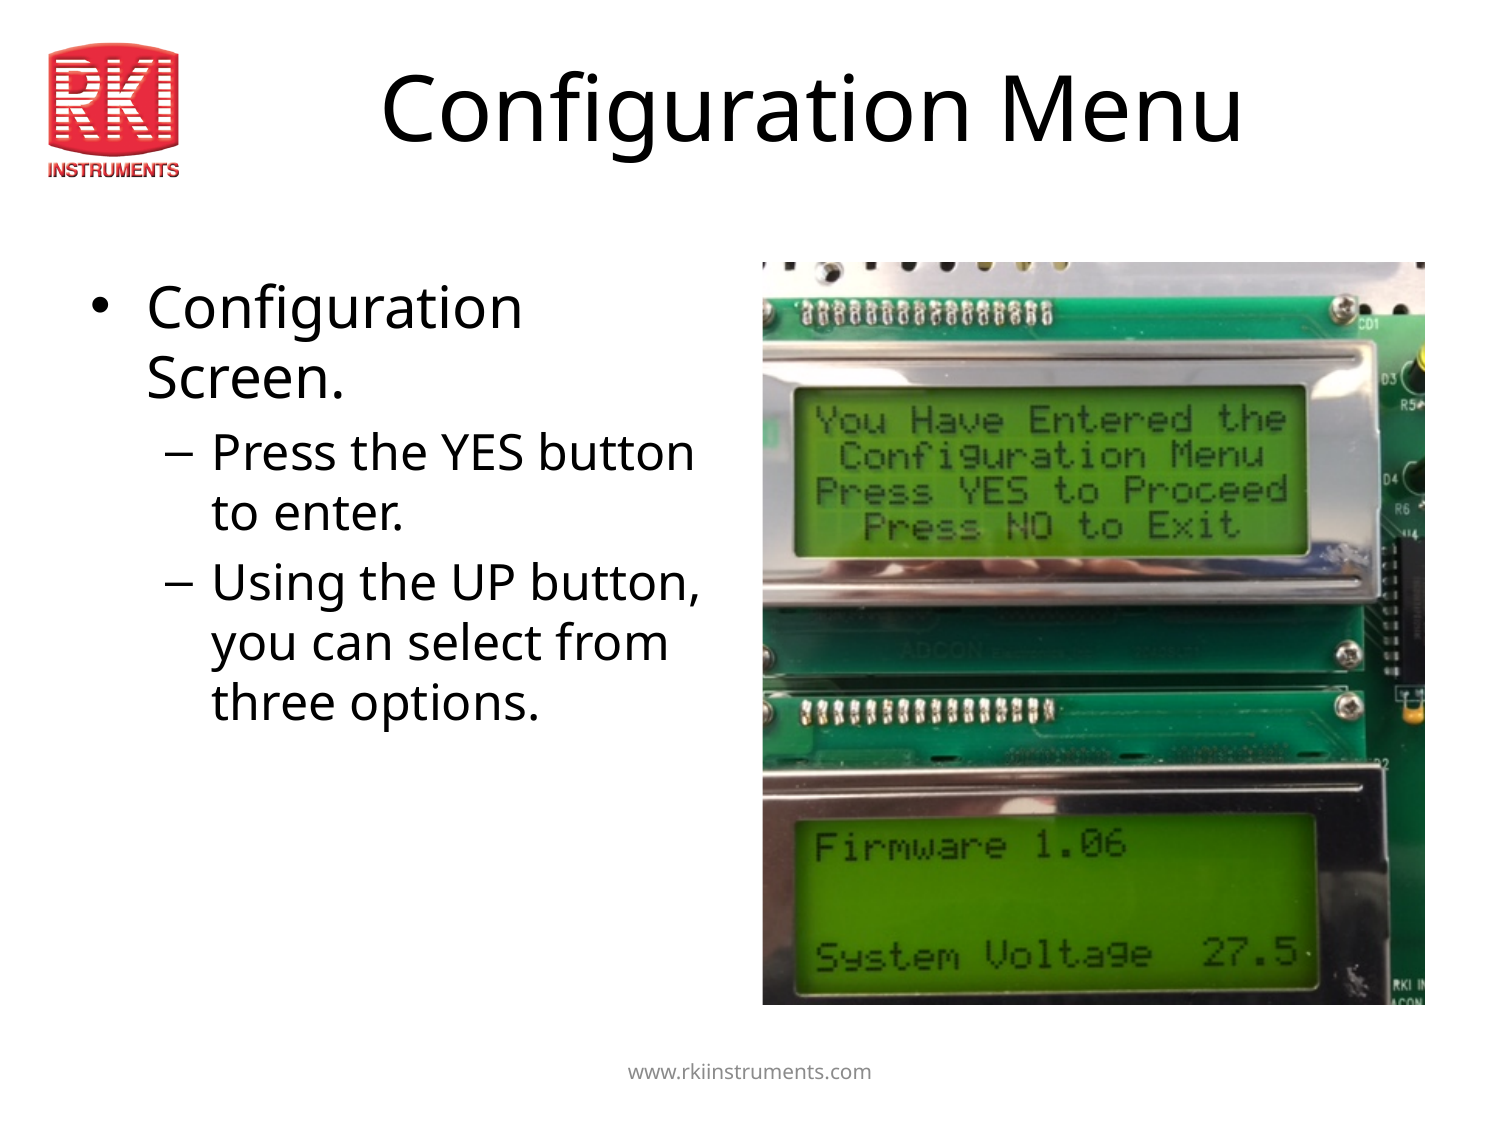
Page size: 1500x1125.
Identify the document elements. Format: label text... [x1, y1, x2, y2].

list Configuration Screen. Press the YES button to enter. Using the UP button, you can select from three options. [75, 262, 738, 1005]
footer www.rkiinstruments.com [512, 1042, 988, 1103]
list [762, 262, 1426, 1006]
picture [37, 37, 188, 184]
title Configuration Menu [175, 49, 1451, 161]
